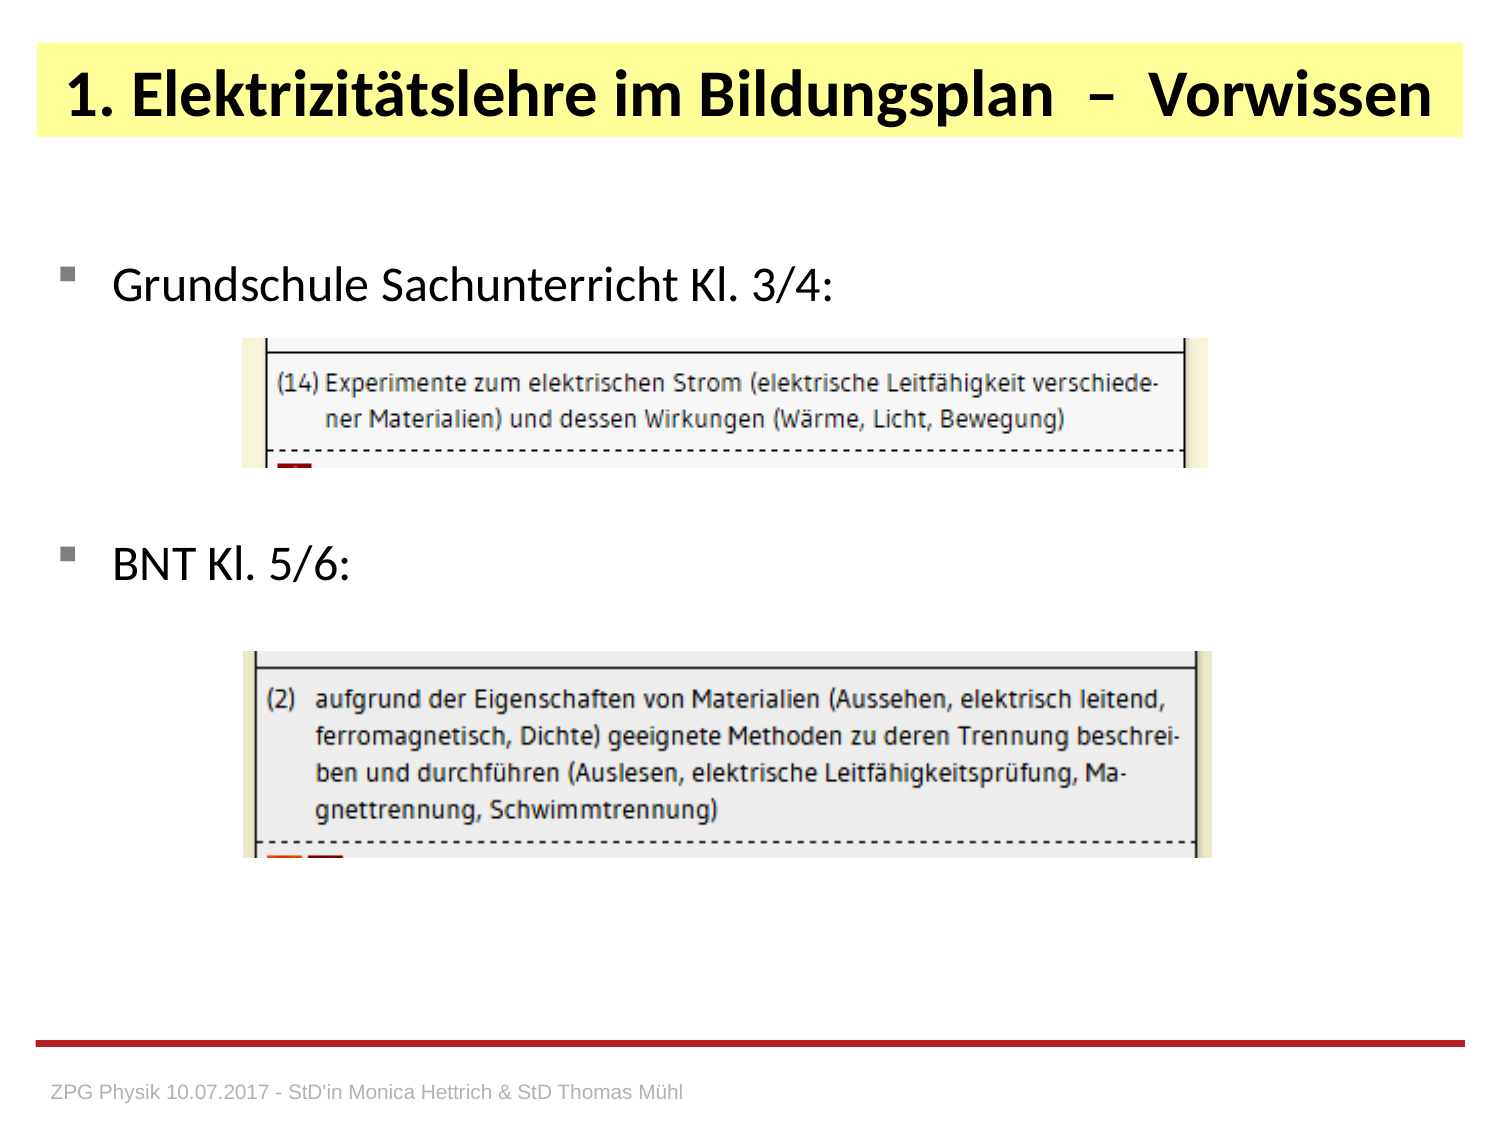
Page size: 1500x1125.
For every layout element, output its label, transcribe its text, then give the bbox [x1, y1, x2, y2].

title 1. Elektrizitätslehre im Bildungsplan – Vorwissen [41, 42, 1459, 149]
footer ZPG Physik 10.07.2017 - StD'in Monica Hettrich & StD Thomas Mühl [35, 1061, 768, 1122]
list Grundschule Sachunterricht Kl. 3/4: BNT Kl. 5/6: [41, 243, 1459, 1024]
picture [243, 650, 1213, 858]
picture [241, 337, 1208, 469]
